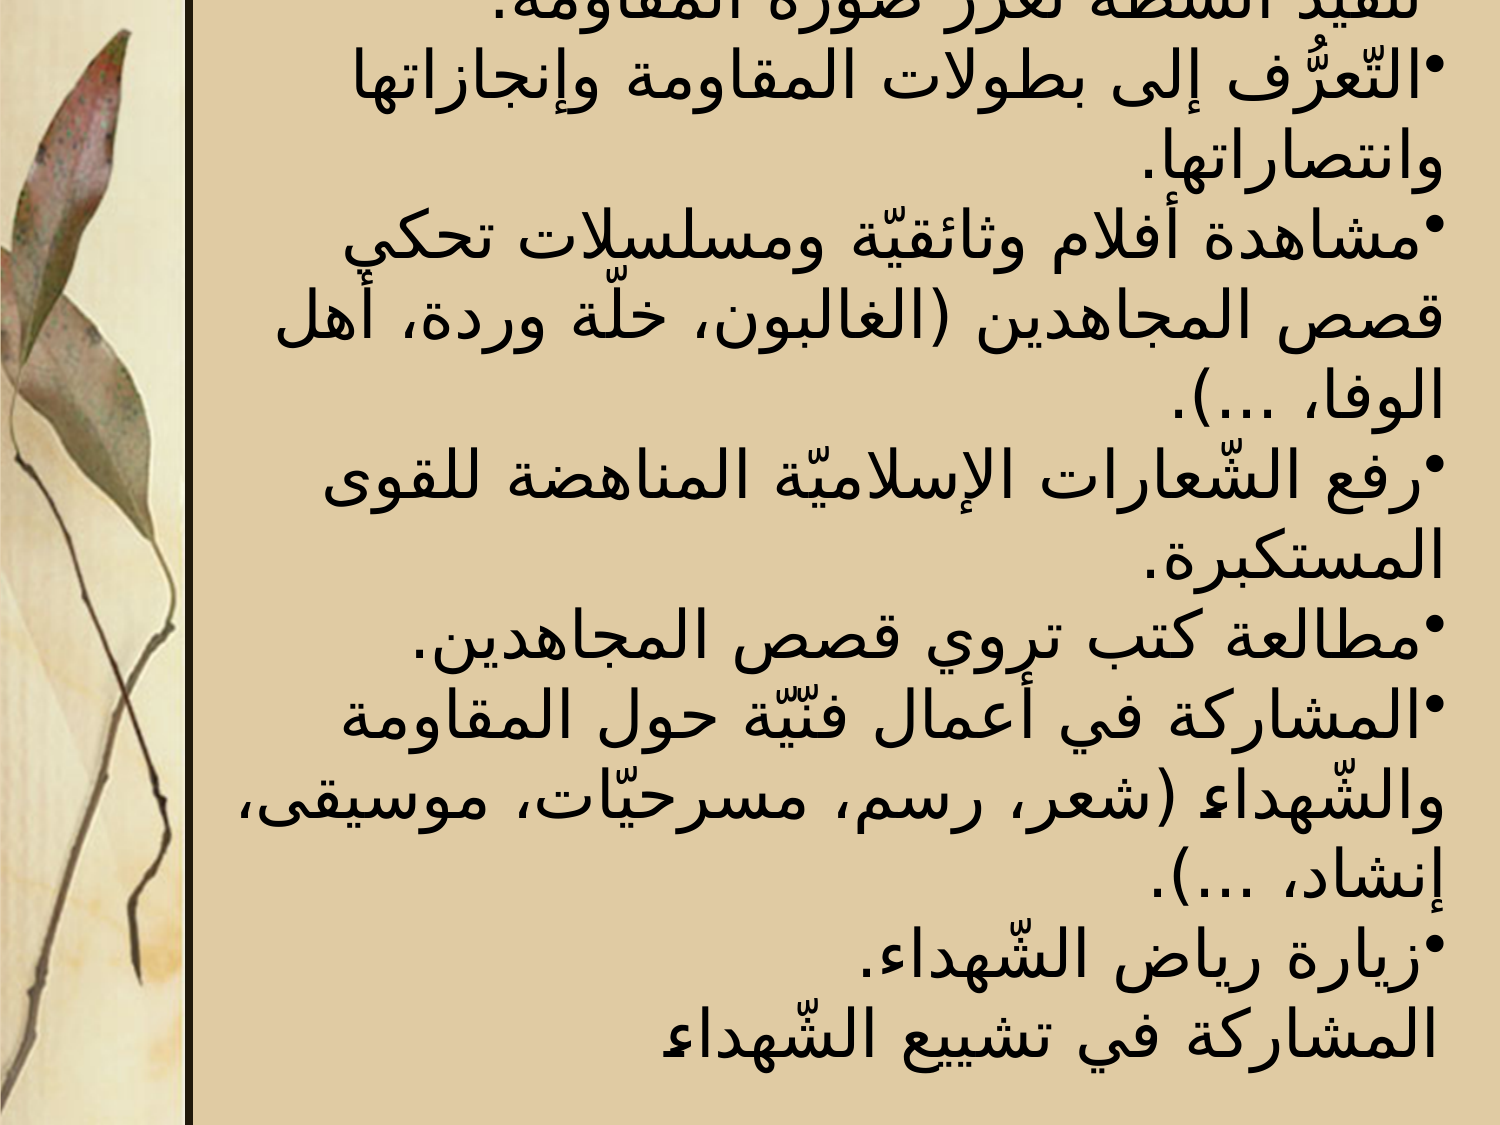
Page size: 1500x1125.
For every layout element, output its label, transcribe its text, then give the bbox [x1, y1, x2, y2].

text_box تنفيذ أنشطة تعزِّز صورة المقاومة: التّعرُّف إلى بطولات المقاومة وإنجازاتها وانتصاراتها. مشاهدة أفلام وثائقيّة ومسلسلات تحكي قصص المجاهدين (الغالبون، خلّة وردة، أهل الوفا، ...). رفع الشّعارات الإسلاميّة المناهضة للقوى المستكبرة. مطالعة كتب تروي قصص المجاهدين. المشاركة في أعمال فنّيّة حول المقاومة والشّهداء (شعر، رسم، مسرحيّات، موسيقى، إنشاد، ...). زيارة رياض الشّهداء. المشاركة في تشييع الشّهداء [212, 0, 1463, 1079]
picture [0, 0, 185, 1125]
